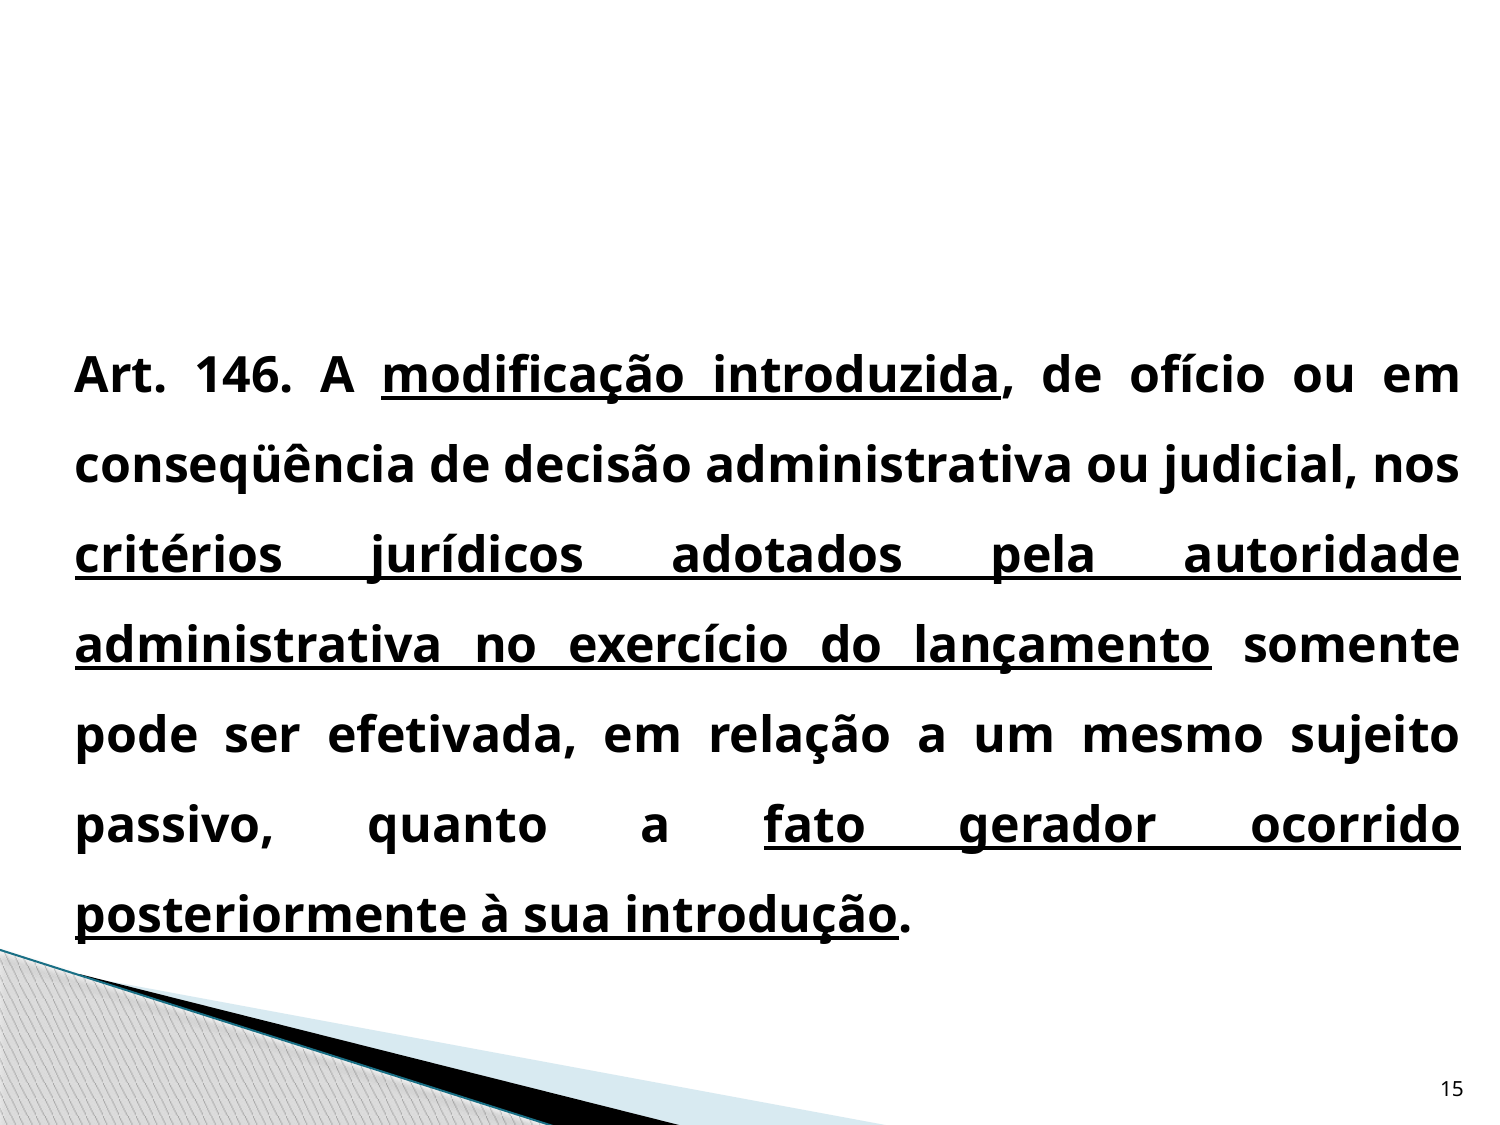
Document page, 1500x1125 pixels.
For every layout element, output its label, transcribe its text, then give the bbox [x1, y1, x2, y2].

list Art. 146. A modificação introduzida, de ofício ou em conseqüência de decisão administrativa ou judicial, nos critérios jurídicos adotados pela autoridade administrativa no exercício do lançamento somente pode ser efetivada, em relação a um mesmo sujeito passivo, quanto a fato gerador ocorrido posteriormente à sua introdução. [0, 304, 1477, 1125]
